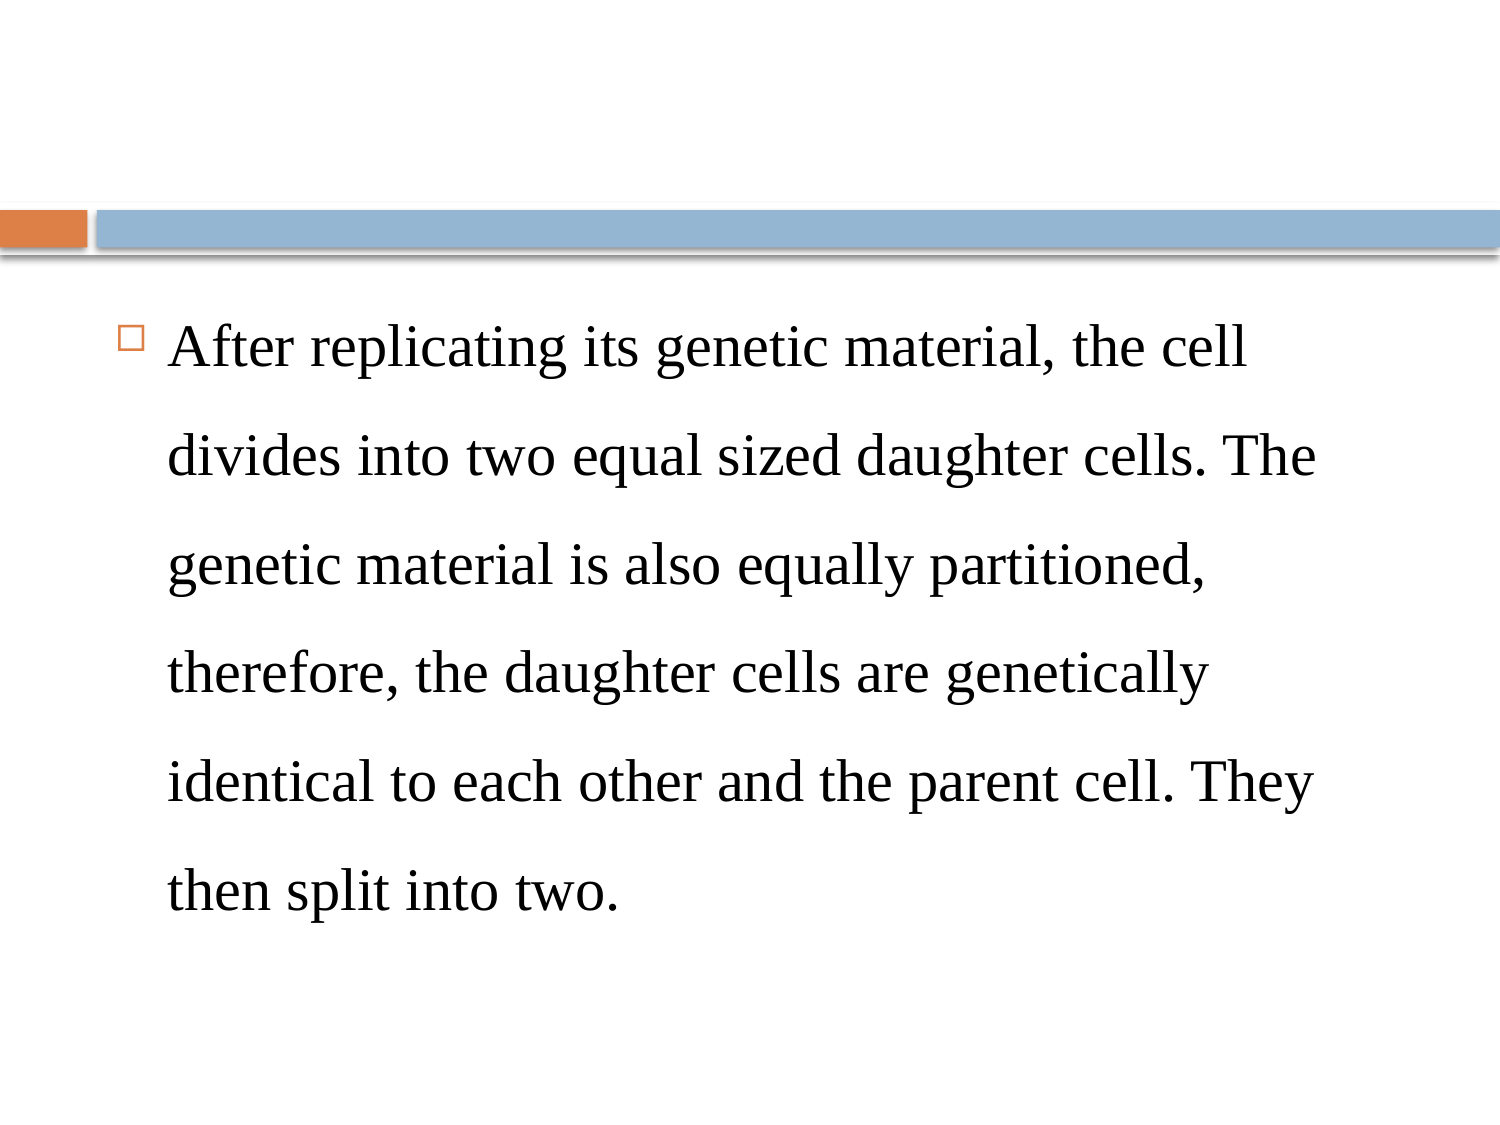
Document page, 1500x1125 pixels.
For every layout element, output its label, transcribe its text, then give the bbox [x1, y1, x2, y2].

list After replicating its genetic material, the cell divides into two equal sized daughter cells. The genetic material is also equally partitioned, therefore, the daughter cells are genetically identical to each other and the parent cell. They then split into two. [100, 262, 1438, 1000]
